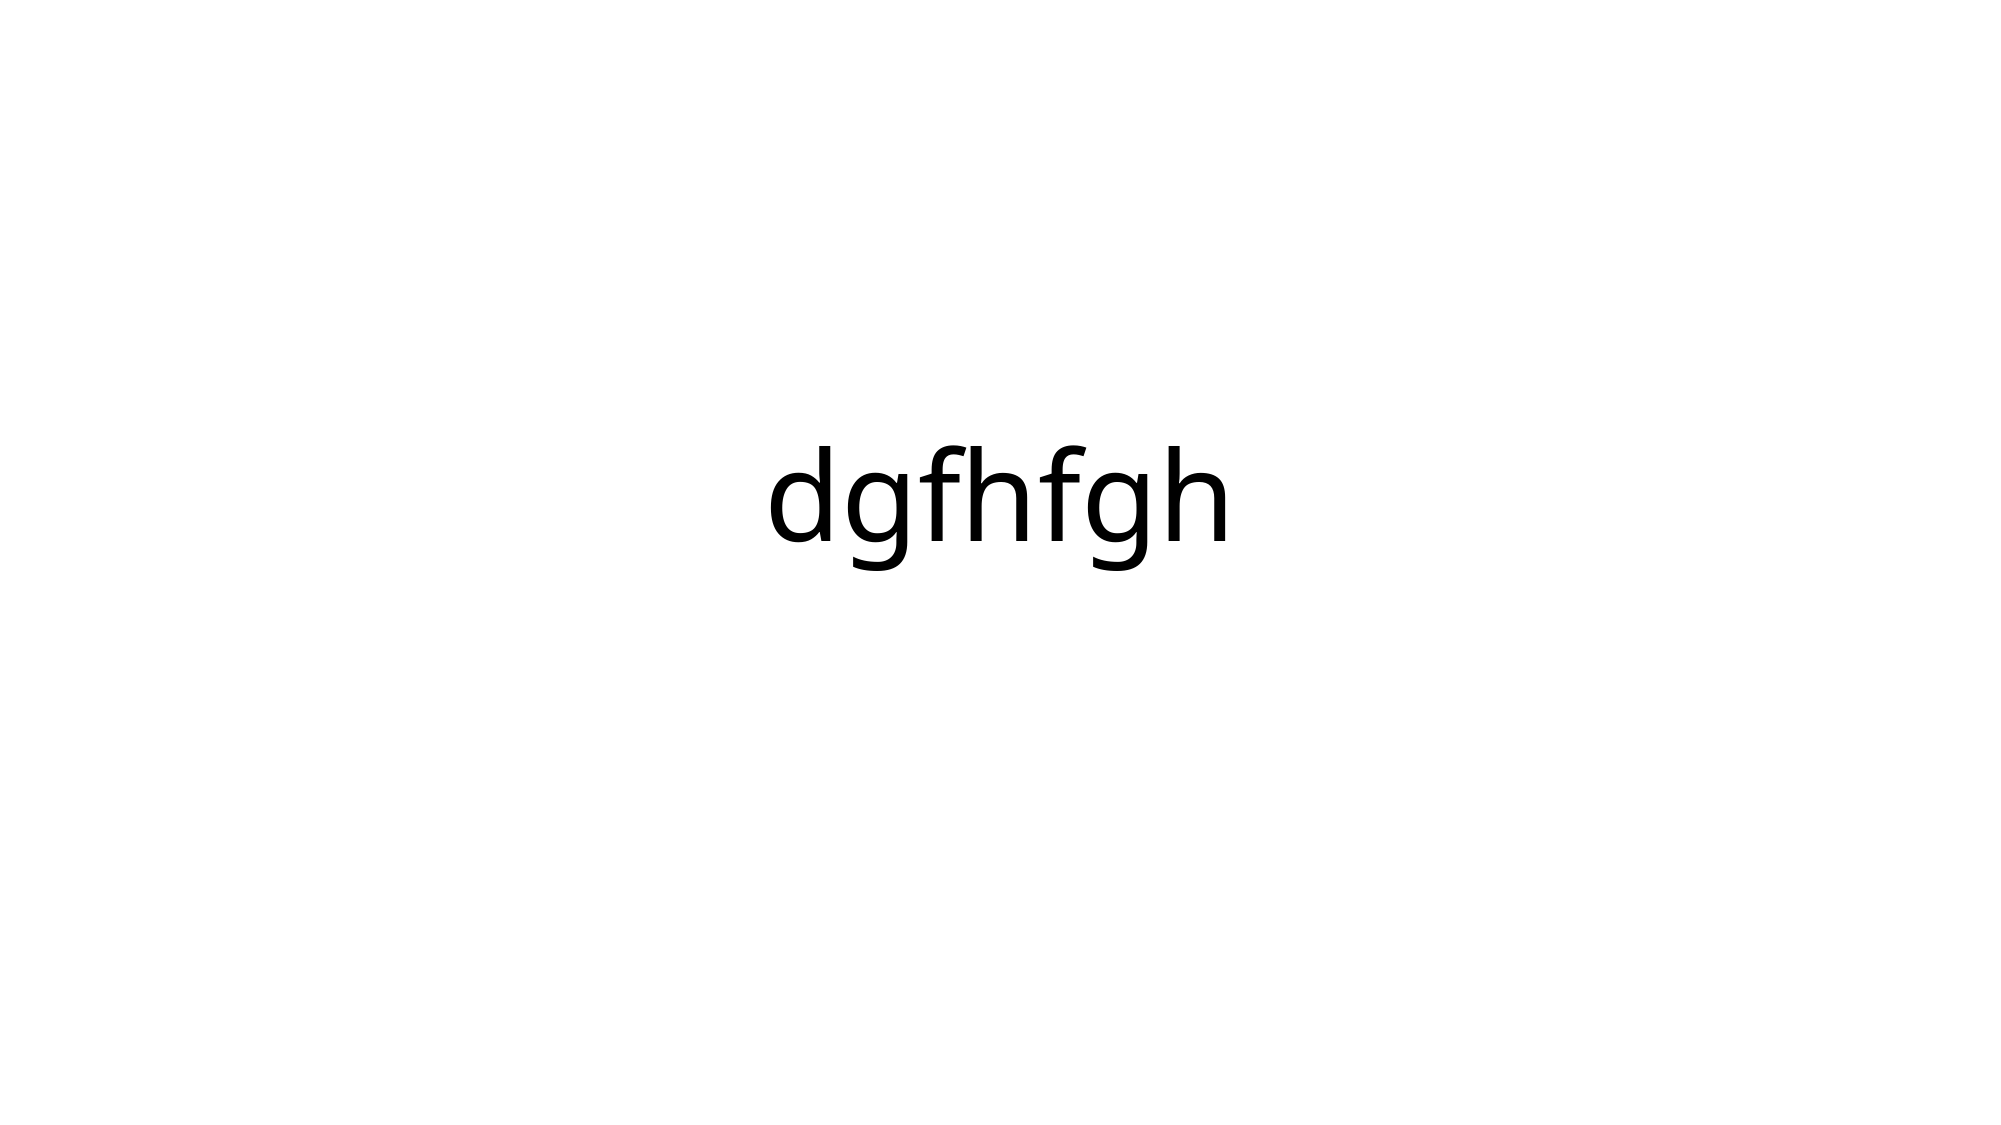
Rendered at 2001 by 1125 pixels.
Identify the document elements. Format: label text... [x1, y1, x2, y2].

title dgfhfgh [249, 184, 1750, 576]
